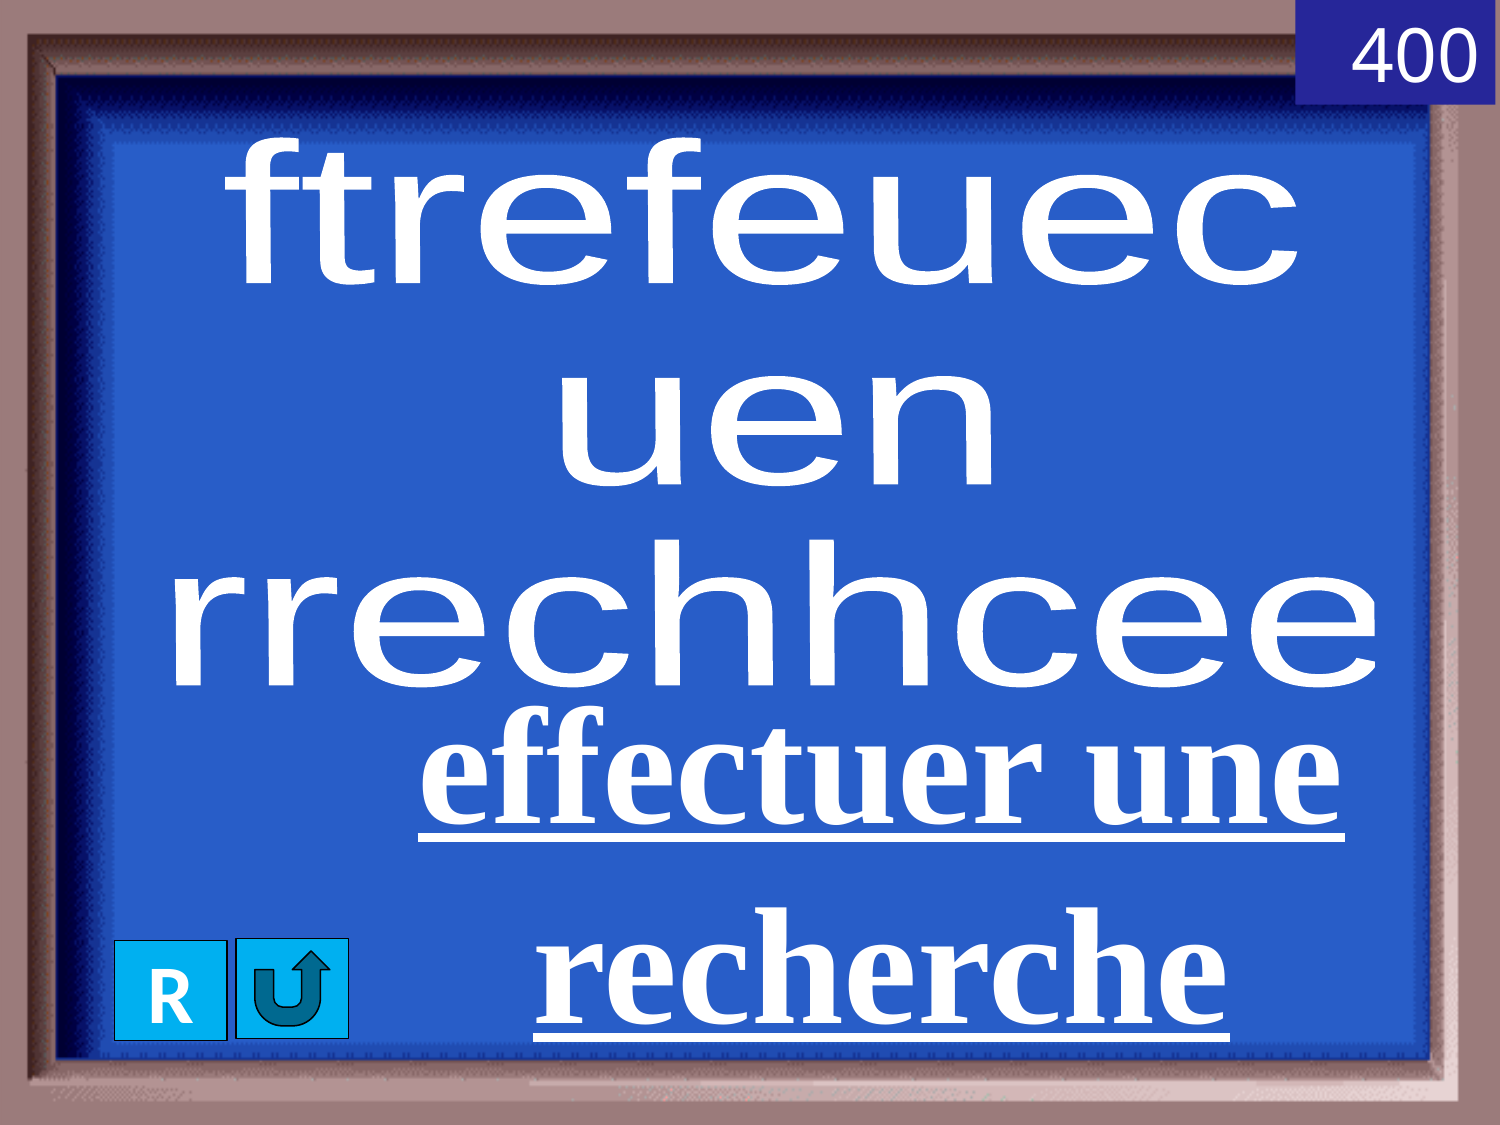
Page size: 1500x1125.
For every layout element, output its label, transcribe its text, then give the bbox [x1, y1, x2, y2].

text_box [236, 938, 349, 1039]
text_box R [114, 940, 228, 1041]
text_box 400 [1295, 0, 1496, 105]
picture [0, 0, 1500, 1125]
text_box effectuer une recherche [362, 649, 1400, 1065]
